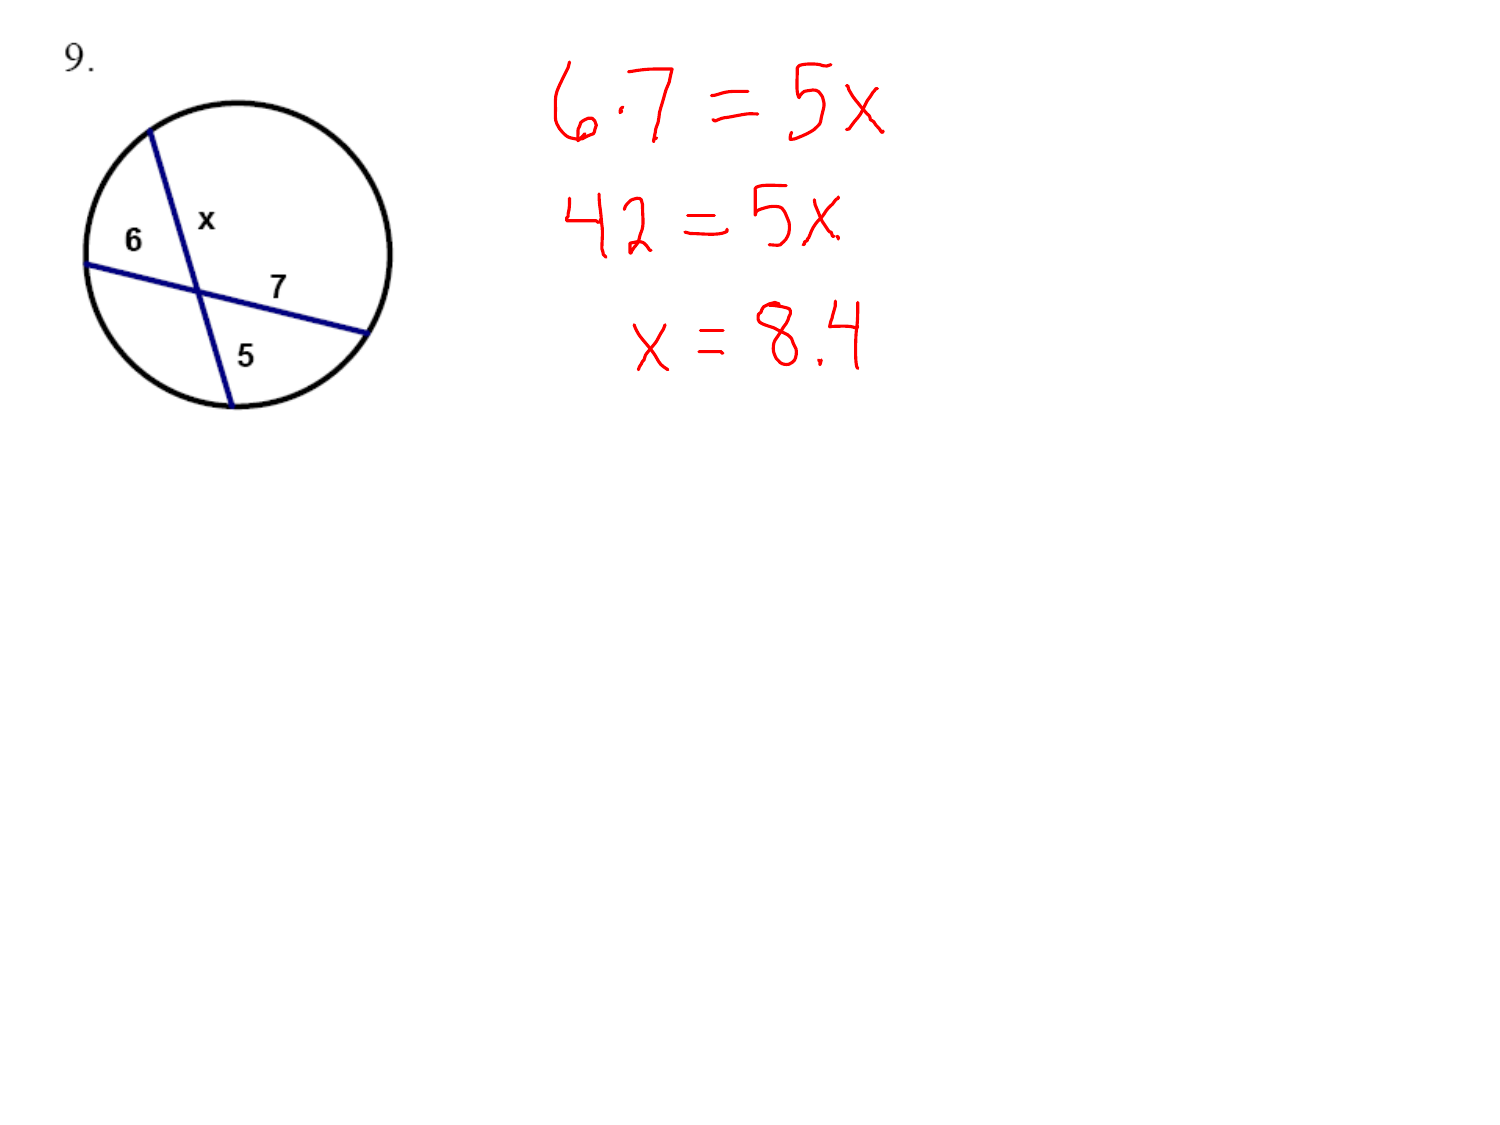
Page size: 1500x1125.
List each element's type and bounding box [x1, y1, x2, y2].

picture [49, 37, 413, 448]
